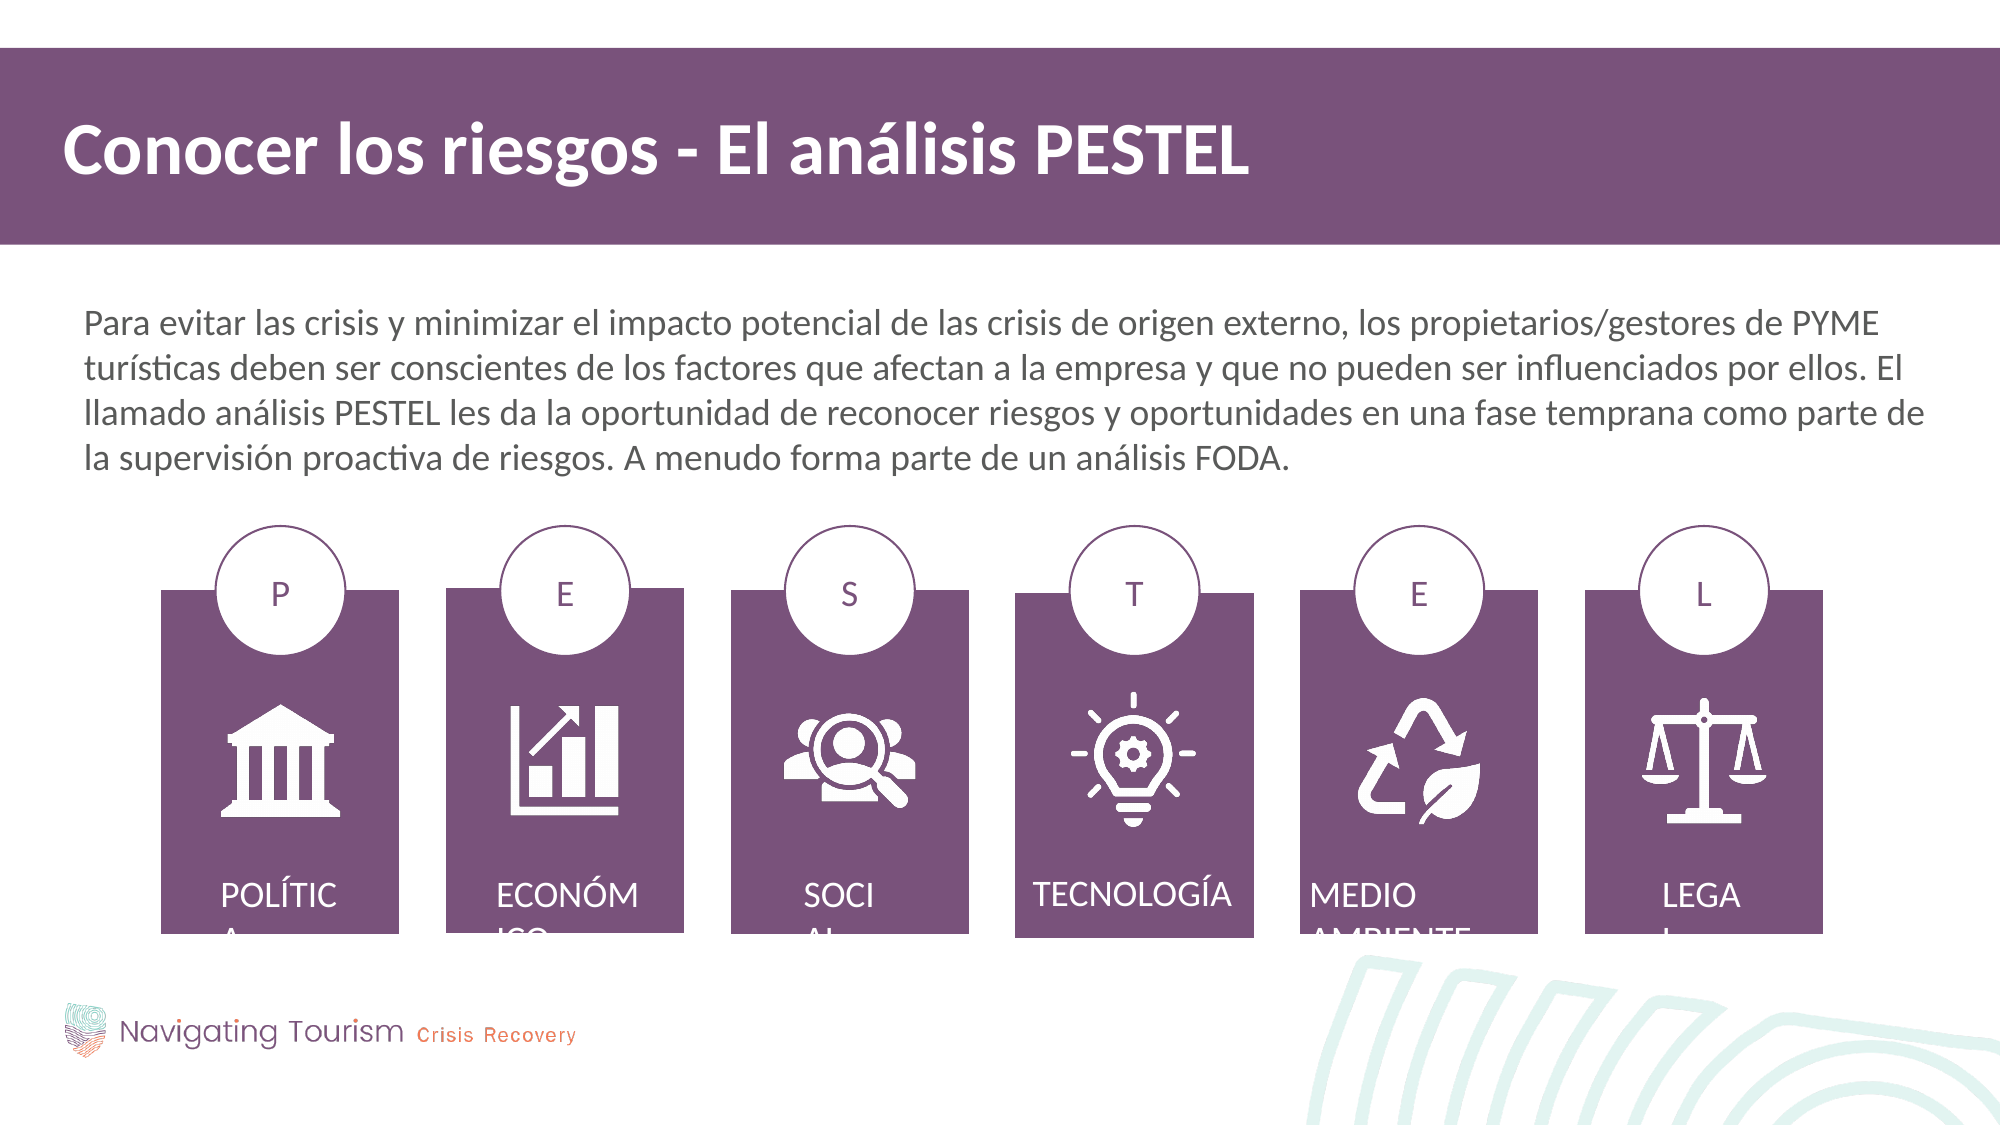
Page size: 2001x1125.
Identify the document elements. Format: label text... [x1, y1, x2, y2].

text_box Política [205, 862, 363, 968]
text_box Medio ambiente [1294, 862, 1550, 968]
picture [1059, 685, 1210, 836]
text_box T [1069, 531, 1200, 656]
text_box [1585, 590, 1823, 934]
picture [205, 685, 356, 836]
text_box P [215, 531, 346, 656]
text_box [0, 47, 2000, 245]
text_box Económico [481, 862, 656, 968]
picture [488, 685, 639, 836]
picture [1344, 685, 1495, 836]
text_box L [1639, 531, 1769, 656]
text_box S [784, 531, 915, 656]
text_box [731, 590, 968, 934]
text_box E [1354, 531, 1485, 656]
picture [1628, 685, 1780, 836]
text_box E [500, 531, 631, 656]
picture [112, 1005, 577, 1056]
text_box [1016, 594, 1253, 937]
picture [1298, 955, 2000, 1125]
text_box Para evitar las crisis y minimizar el impacto potencial de las crisis de origen externo, los propietarios/gestores de PYME turísticas deben ser conscientes de los factores que afectan a la empresa y que no pueden ser influenciados por ellos. El llamado análisis PESTEL les da la oportunidad de reconocer riesgos y oportunidades en una fase temprana como parte de la supervisión proactiva de riesgos. A menudo forma parte de un análisis FODA. [69, 290, 1951, 531]
text_box Social [788, 862, 912, 968]
text_box Conocer los riesgos - El análisis PESTEL [48, 102, 1912, 249]
text_box Legal [1647, 862, 1761, 968]
text_box [1301, 590, 1538, 862]
picture [774, 685, 926, 836]
text_box Tecnología [1017, 861, 1269, 922]
text_box [447, 589, 684, 932]
text_box [162, 590, 399, 934]
picture [65, 999, 111, 1061]
